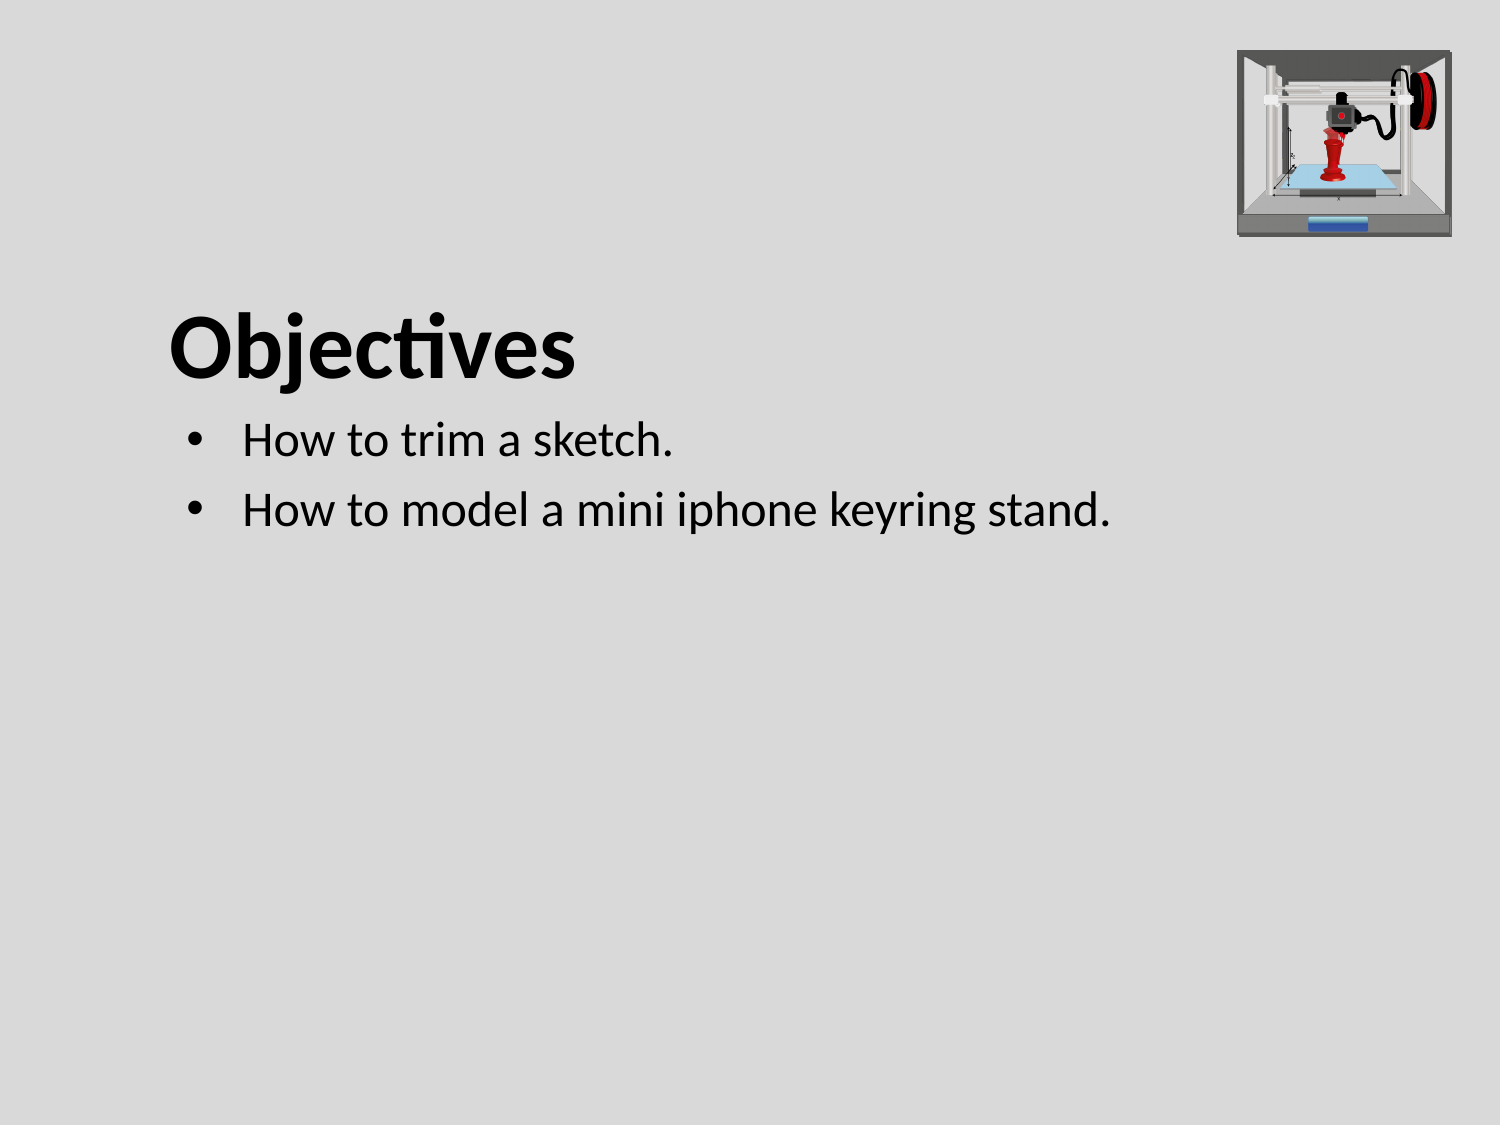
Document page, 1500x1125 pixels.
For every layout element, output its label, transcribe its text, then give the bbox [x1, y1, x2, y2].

picture [1237, 50, 1452, 237]
title Objectives [154, 184, 822, 407]
subtitle How to trim a sketch. How to model a mini iphone keyring stand. [171, 406, 1297, 678]
